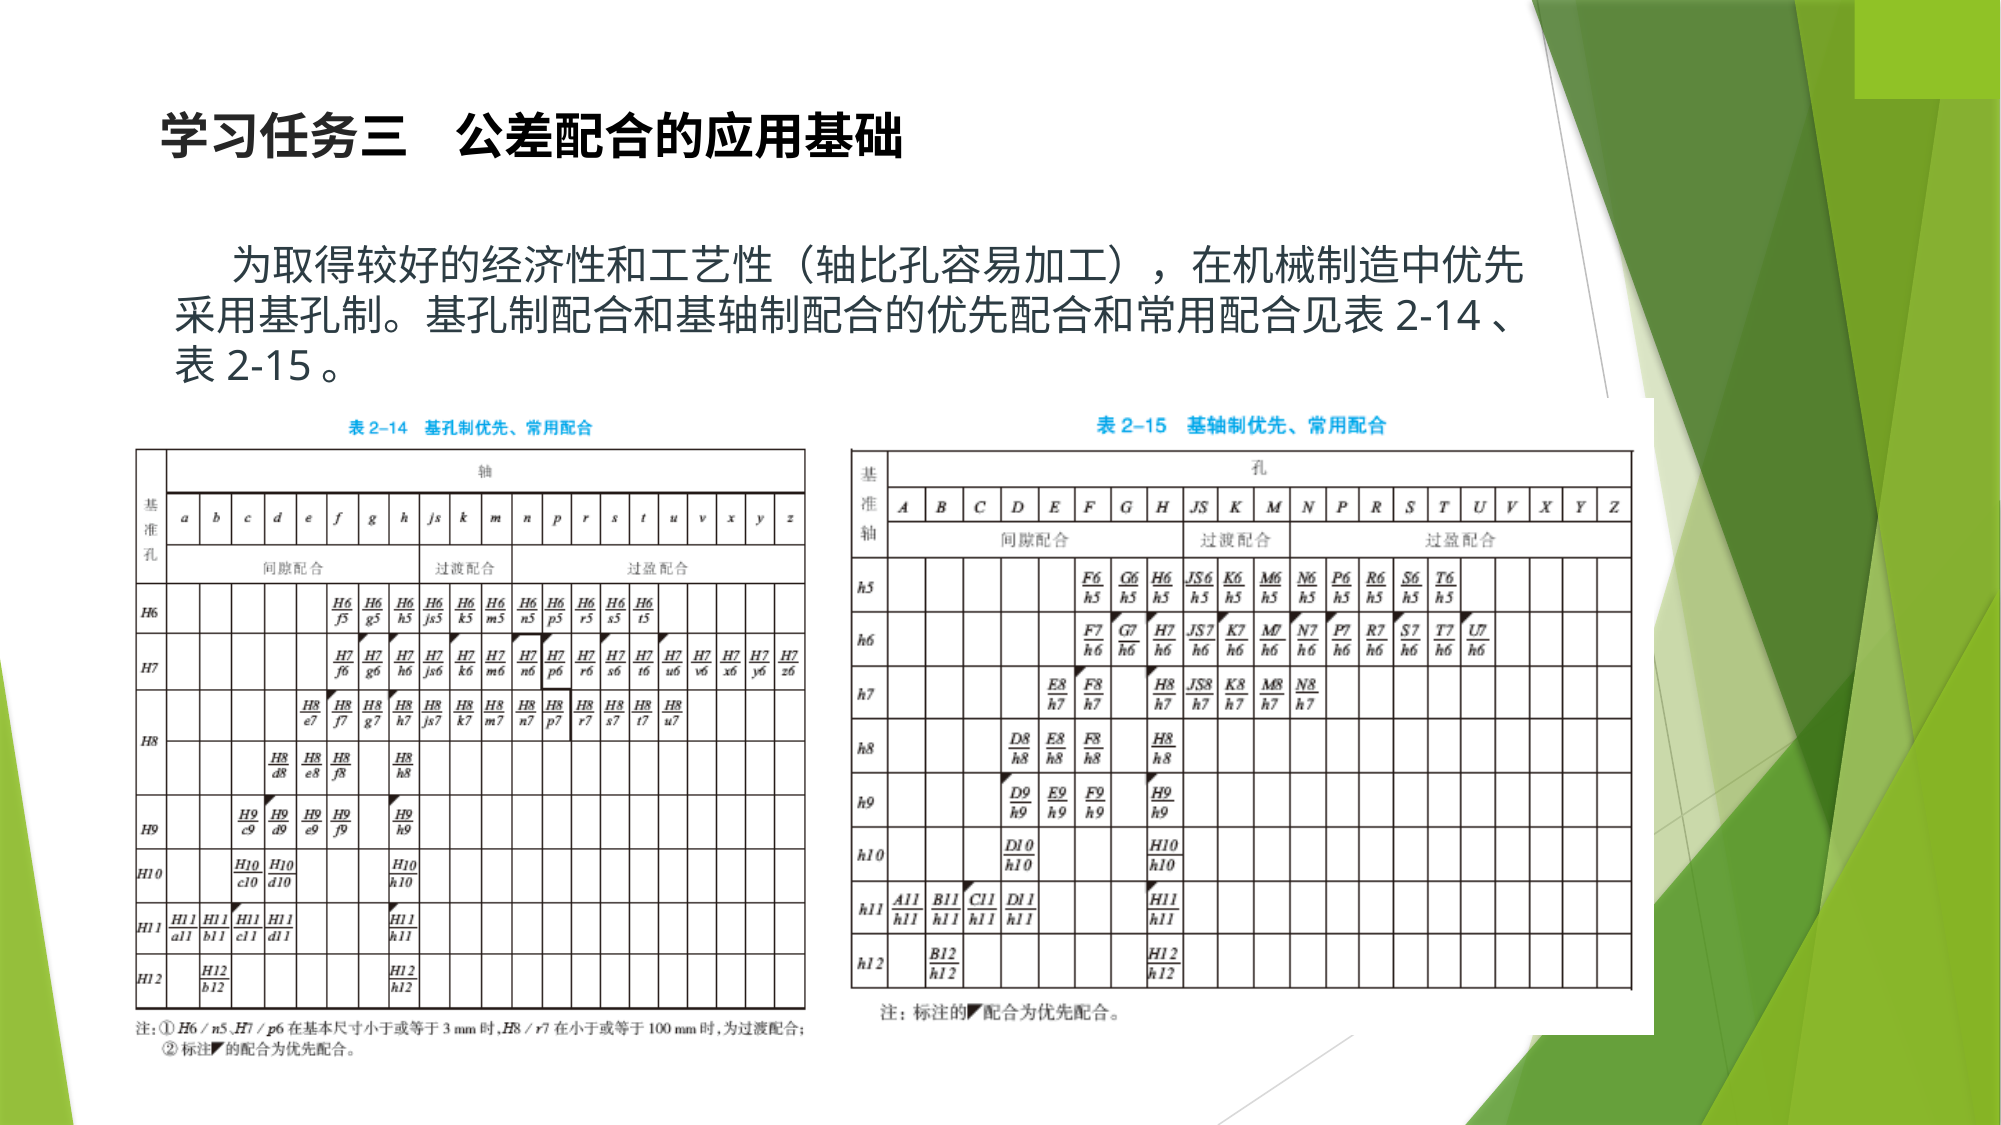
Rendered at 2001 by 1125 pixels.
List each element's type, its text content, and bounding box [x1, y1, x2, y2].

picture [126, 413, 822, 1064]
picture [838, 397, 1655, 1036]
text_box 学习任务三 公差配合的应用基础 [144, 85, 1856, 216]
text_box [1853, 0, 2000, 100]
text_box 为取得较好的经济性和工艺性（轴比孔容易加工），在机械制造中优先采用基孔制。基孔制配合和基轴制配合的优先配合和常用配合见表2-14、表2-15。 [159, 231, 1569, 397]
